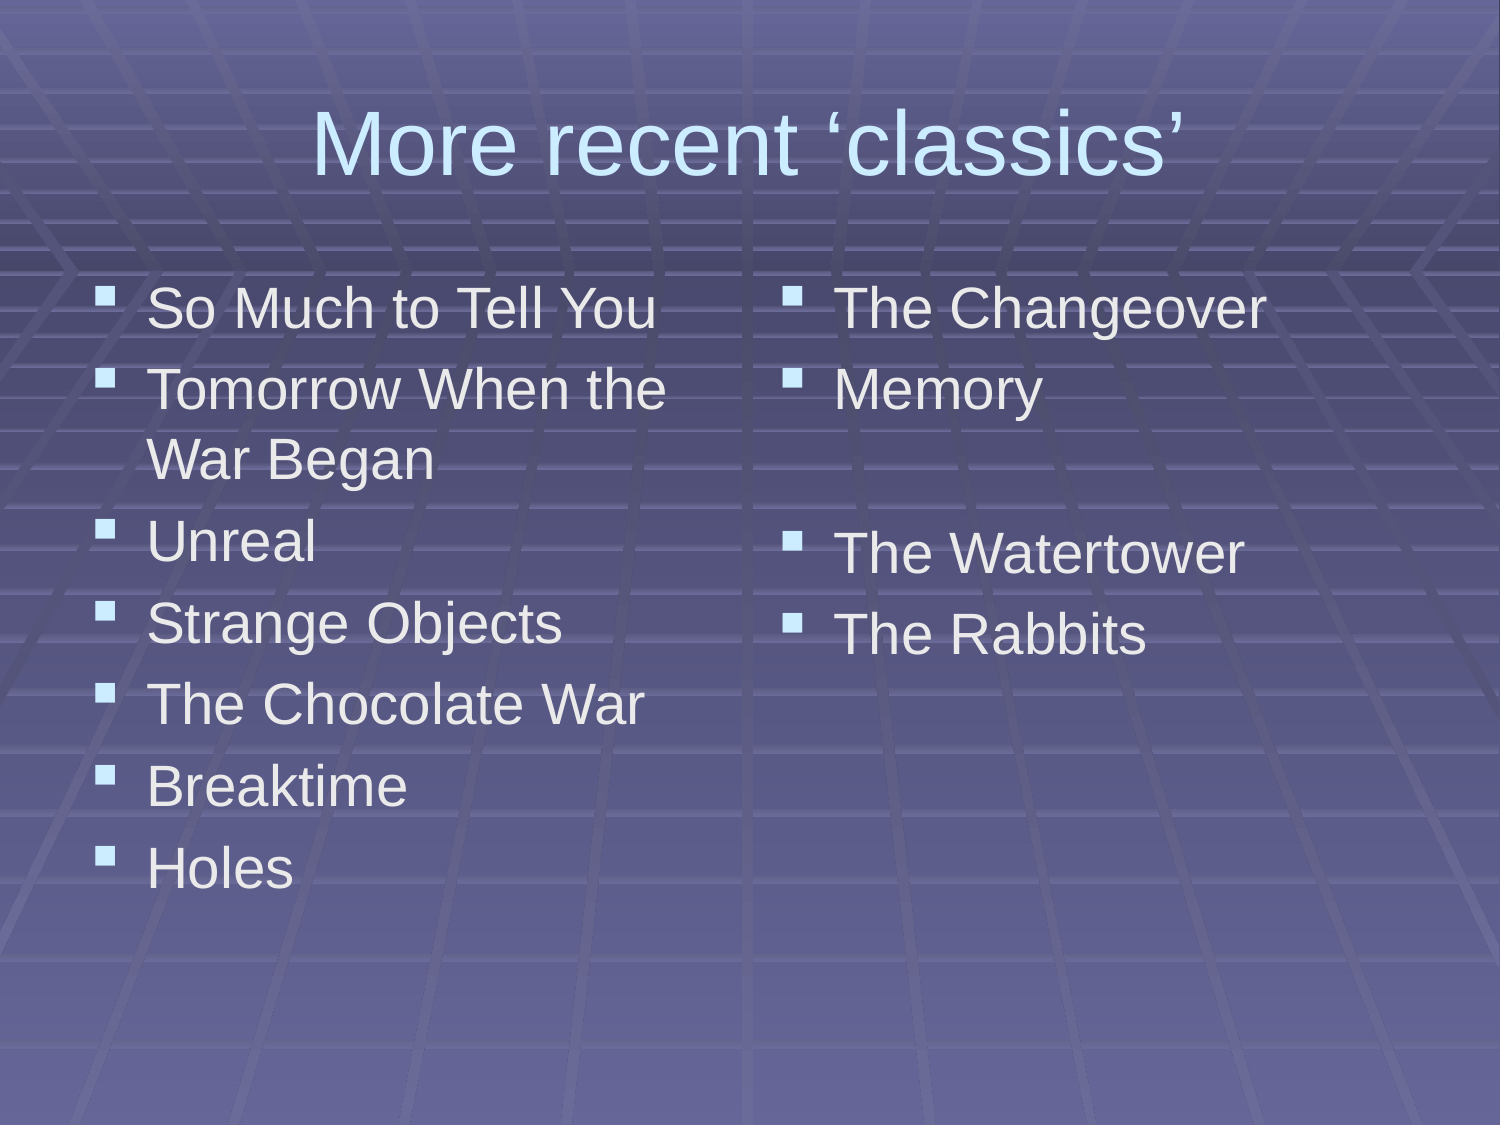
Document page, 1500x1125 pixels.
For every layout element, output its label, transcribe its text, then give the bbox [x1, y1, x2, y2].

list So Much to Tell You Tomorrow When the War Began Unreal Strange Objects The Chocolate War Breaktime Holes [74, 261, 738, 1001]
title More recent ‘classics’ [74, 44, 1425, 233]
list The Changeover Memory The Watertower The Rabbits [761, 261, 1425, 1001]
